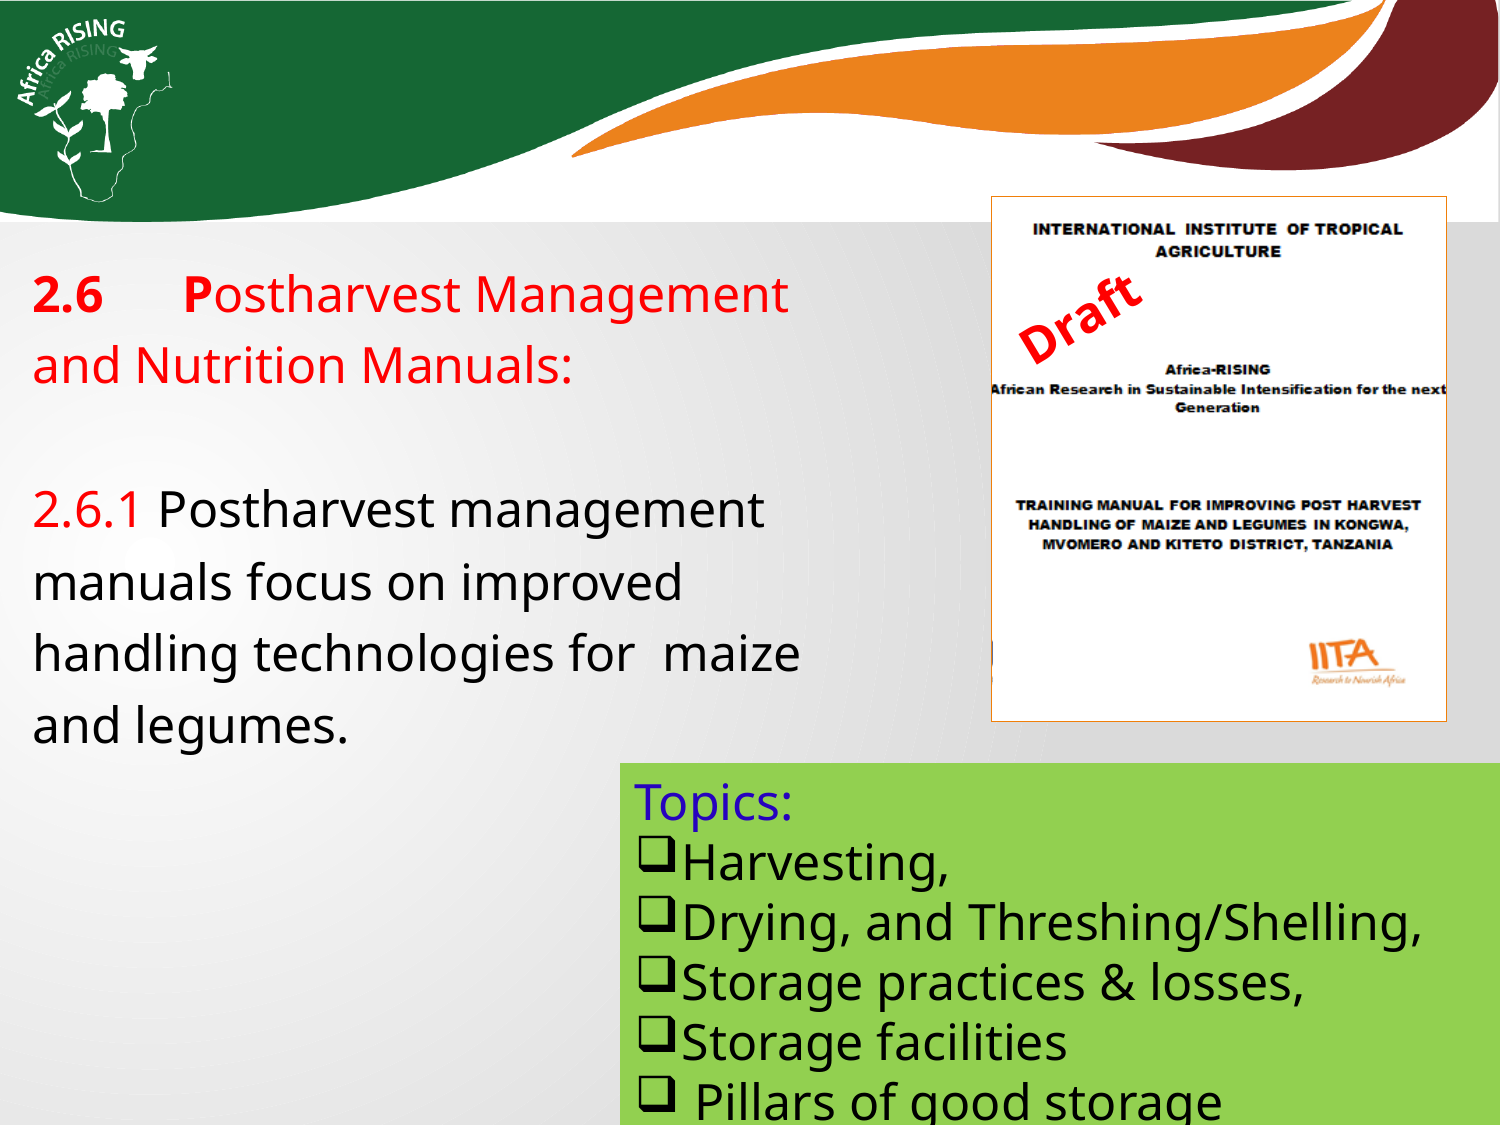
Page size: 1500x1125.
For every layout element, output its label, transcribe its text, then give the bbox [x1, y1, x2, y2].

picture [0, 0, 1499, 222]
text_box 2.6 Postharvest Management and Nutrition Manuals: 2.6.1 Postharvest management manuals focus on improved handling technologies for maize and legumes. [17, 242, 845, 762]
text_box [991, 195, 1447, 722]
text_box Topics: Harvesting, Drying, and Threshing/Shelling, Storage practices & losses, Storage facilities Pillars of good storage [620, 763, 1500, 1125]
